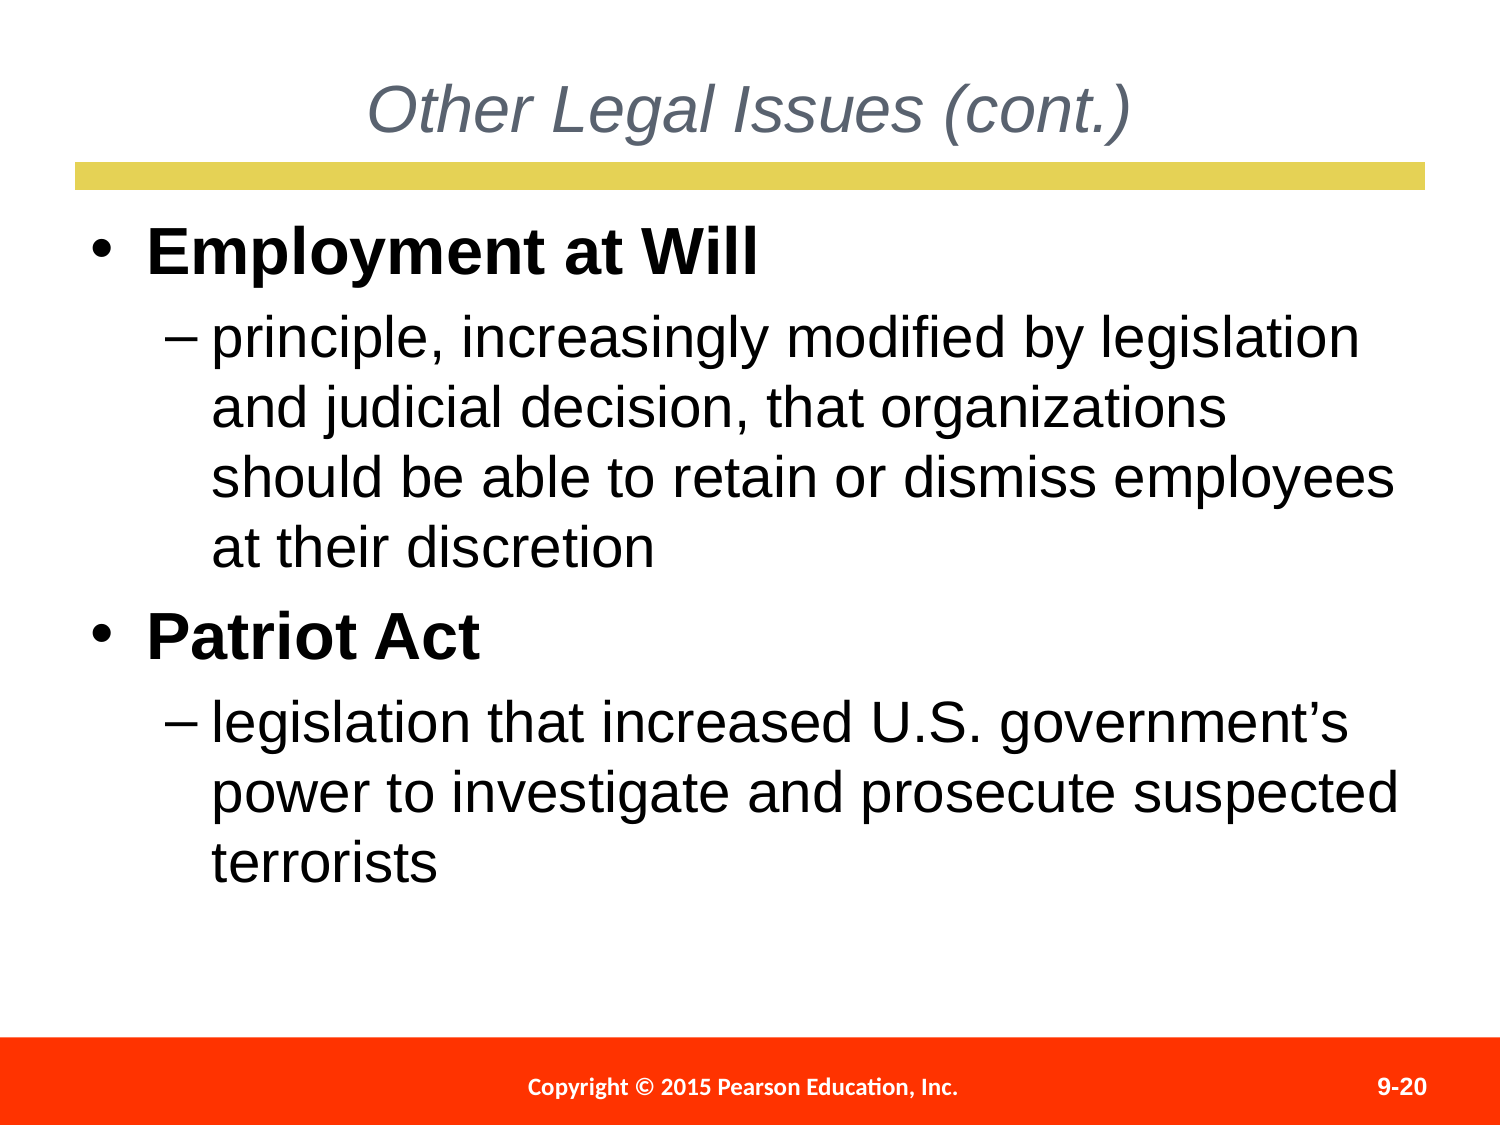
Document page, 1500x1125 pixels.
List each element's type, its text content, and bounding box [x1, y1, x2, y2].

title Other Legal Issues (cont.) [74, 12, 1426, 199]
list Employment at Will principle, increasingly modified by legislation and judicial decision, that organizations should be able to retain or dismiss employees at their discretion Patriot Act legislation that increased U.S. government’s power to investigate and prosecute suspected terrorists [74, 199, 1426, 1006]
